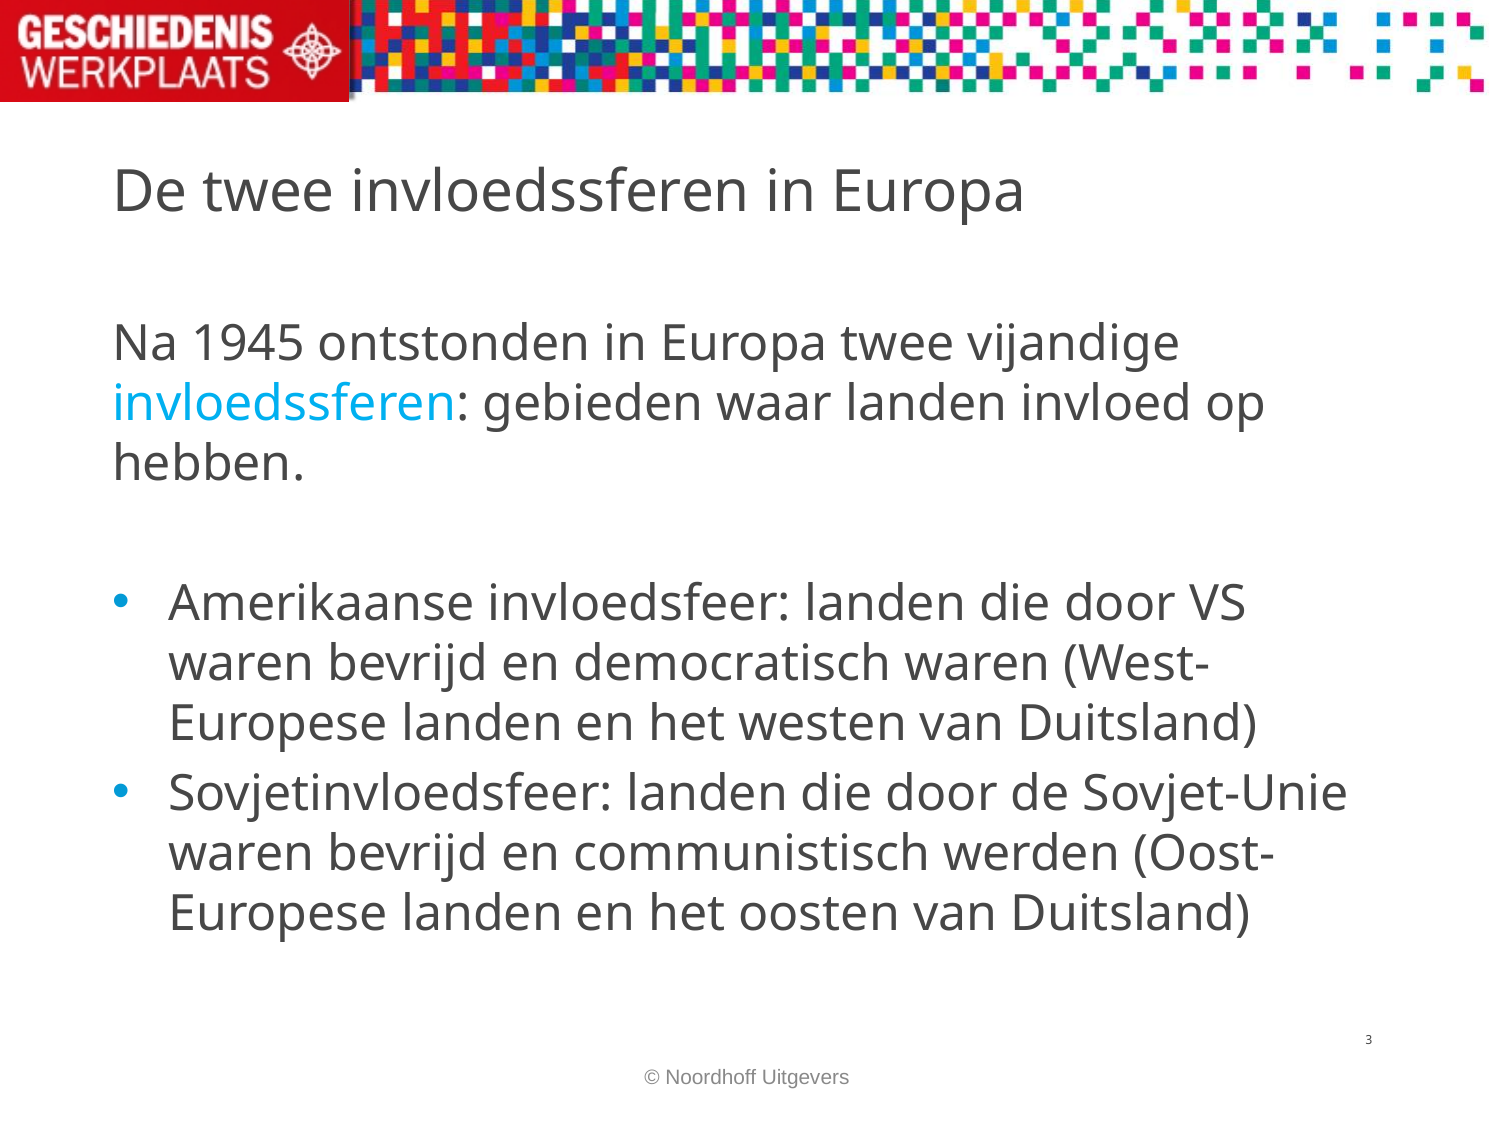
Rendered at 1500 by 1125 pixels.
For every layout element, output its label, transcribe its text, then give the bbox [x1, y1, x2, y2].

text_box © Noordhoff Uitgevers [512, 1045, 988, 1106]
picture [0, 0, 1500, 1125]
list Na 1945 ontstonden in Europa twee vijandige invloedssferen: gebieden waar landen invloed op hebben. Amerikaanse invloedsfeer: landen die door VS waren bevrijd en democratisch waren (West-Europese landen en het westen van Duitsland) Sovjetinvloedsfeer: landen die door de Sovjet-Unie waren bevrijd en communistisch werden (Oost-Europese landen en het oosten van Duitsland) [112, 302, 1409, 1024]
title De twee invloedssferen in Europa [112, 145, 1401, 256]
slide_number 3 [1325, 1025, 1388, 1063]
